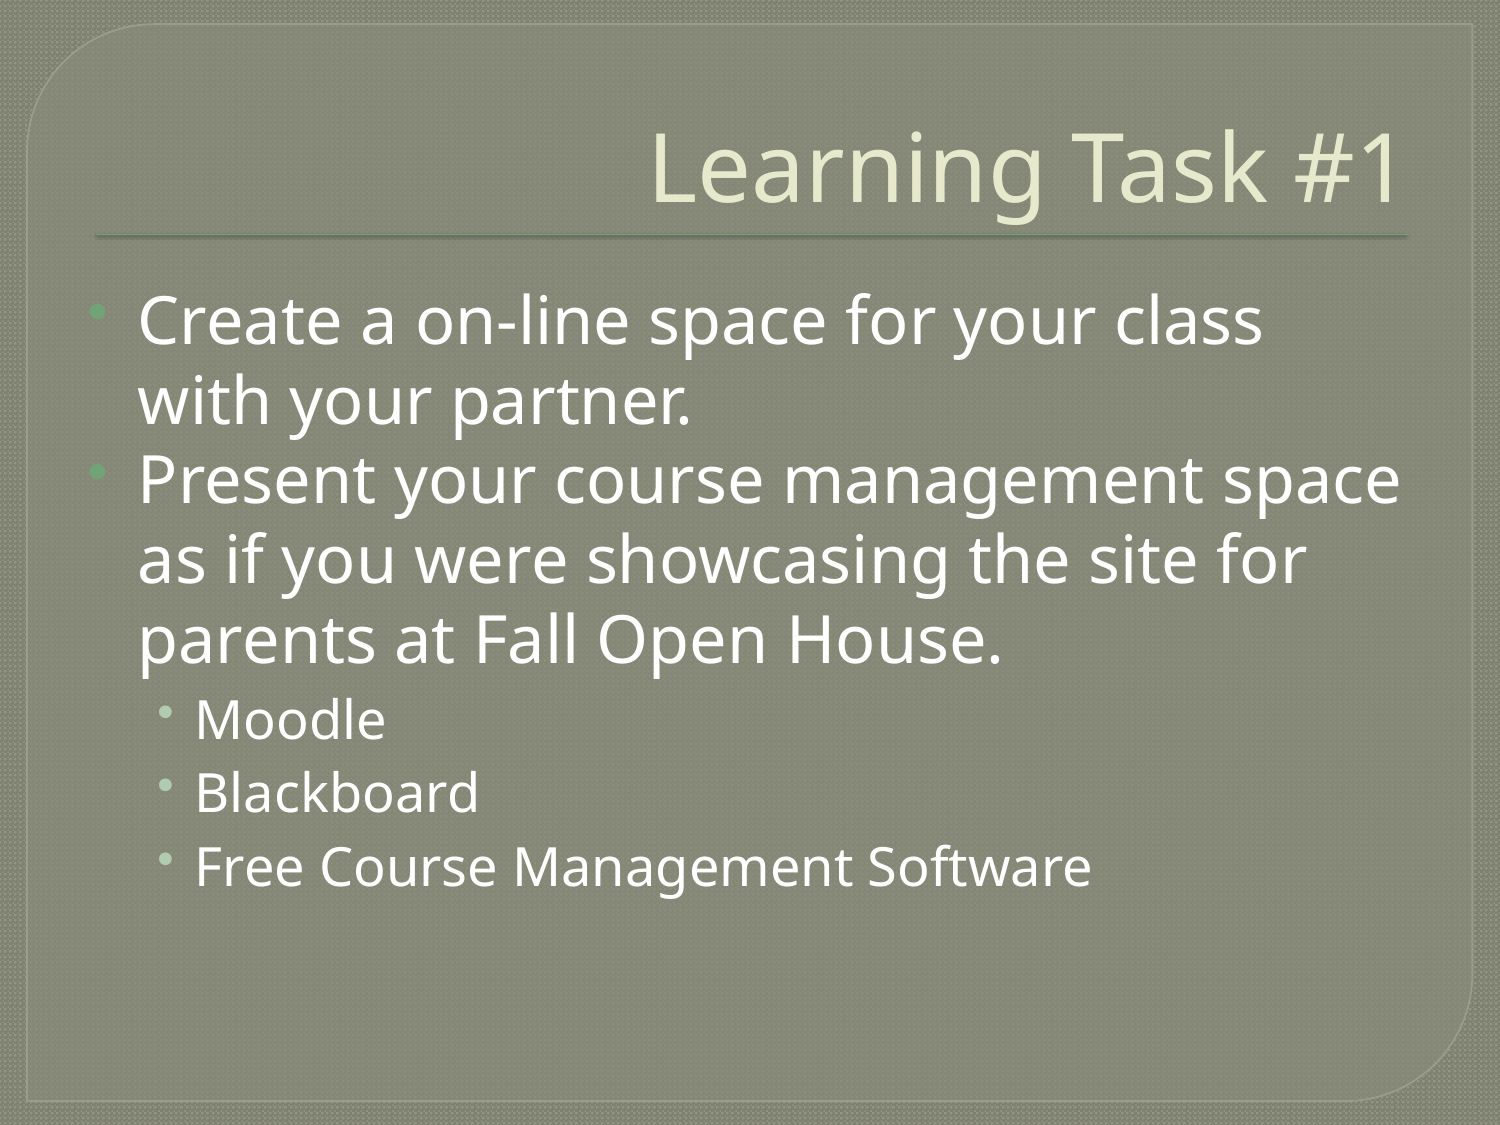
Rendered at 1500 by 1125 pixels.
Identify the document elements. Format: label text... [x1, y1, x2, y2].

title Learning Task #1 [75, 41, 1425, 230]
list Create a on-line space for your class with your partner. Present your course management space as if you were showcasing the site for parents at Fall Open House. Moodle Blackboard Free Course Management Software [75, 270, 1425, 1013]
